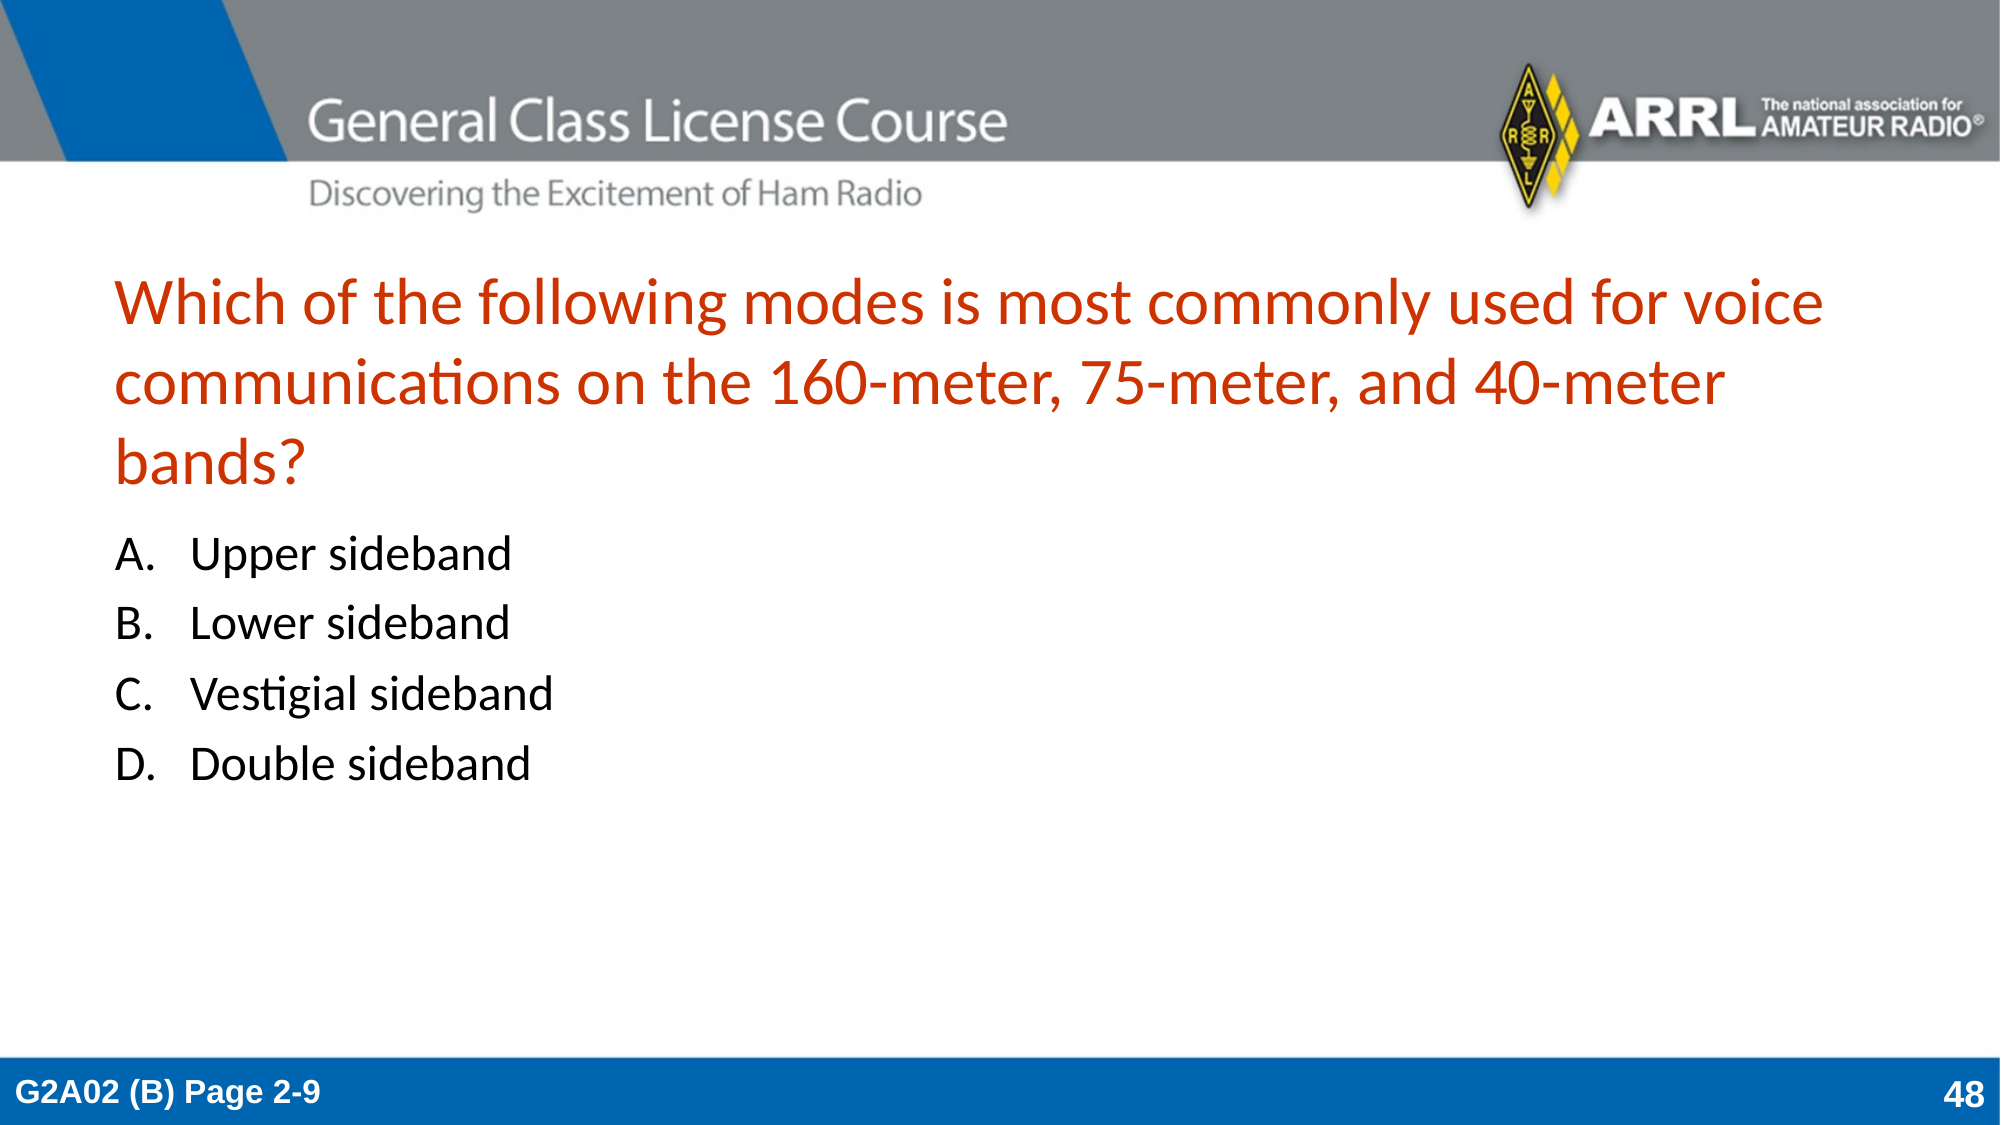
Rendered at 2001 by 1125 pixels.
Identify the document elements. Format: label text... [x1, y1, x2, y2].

picture [0, 0, 2001, 1125]
text_box 48 [1875, 1062, 2000, 1123]
list Upper sideband Lower sideband Vestigial sideband Double sideband [99, 512, 1900, 1005]
text_box G2A02 (B) Page 2-9 [0, 1062, 1313, 1118]
title Which of the following modes is most commonly used for voice communications on the 160-meter, 75-meter, and 40-meter bands? [99, 249, 1900, 388]
